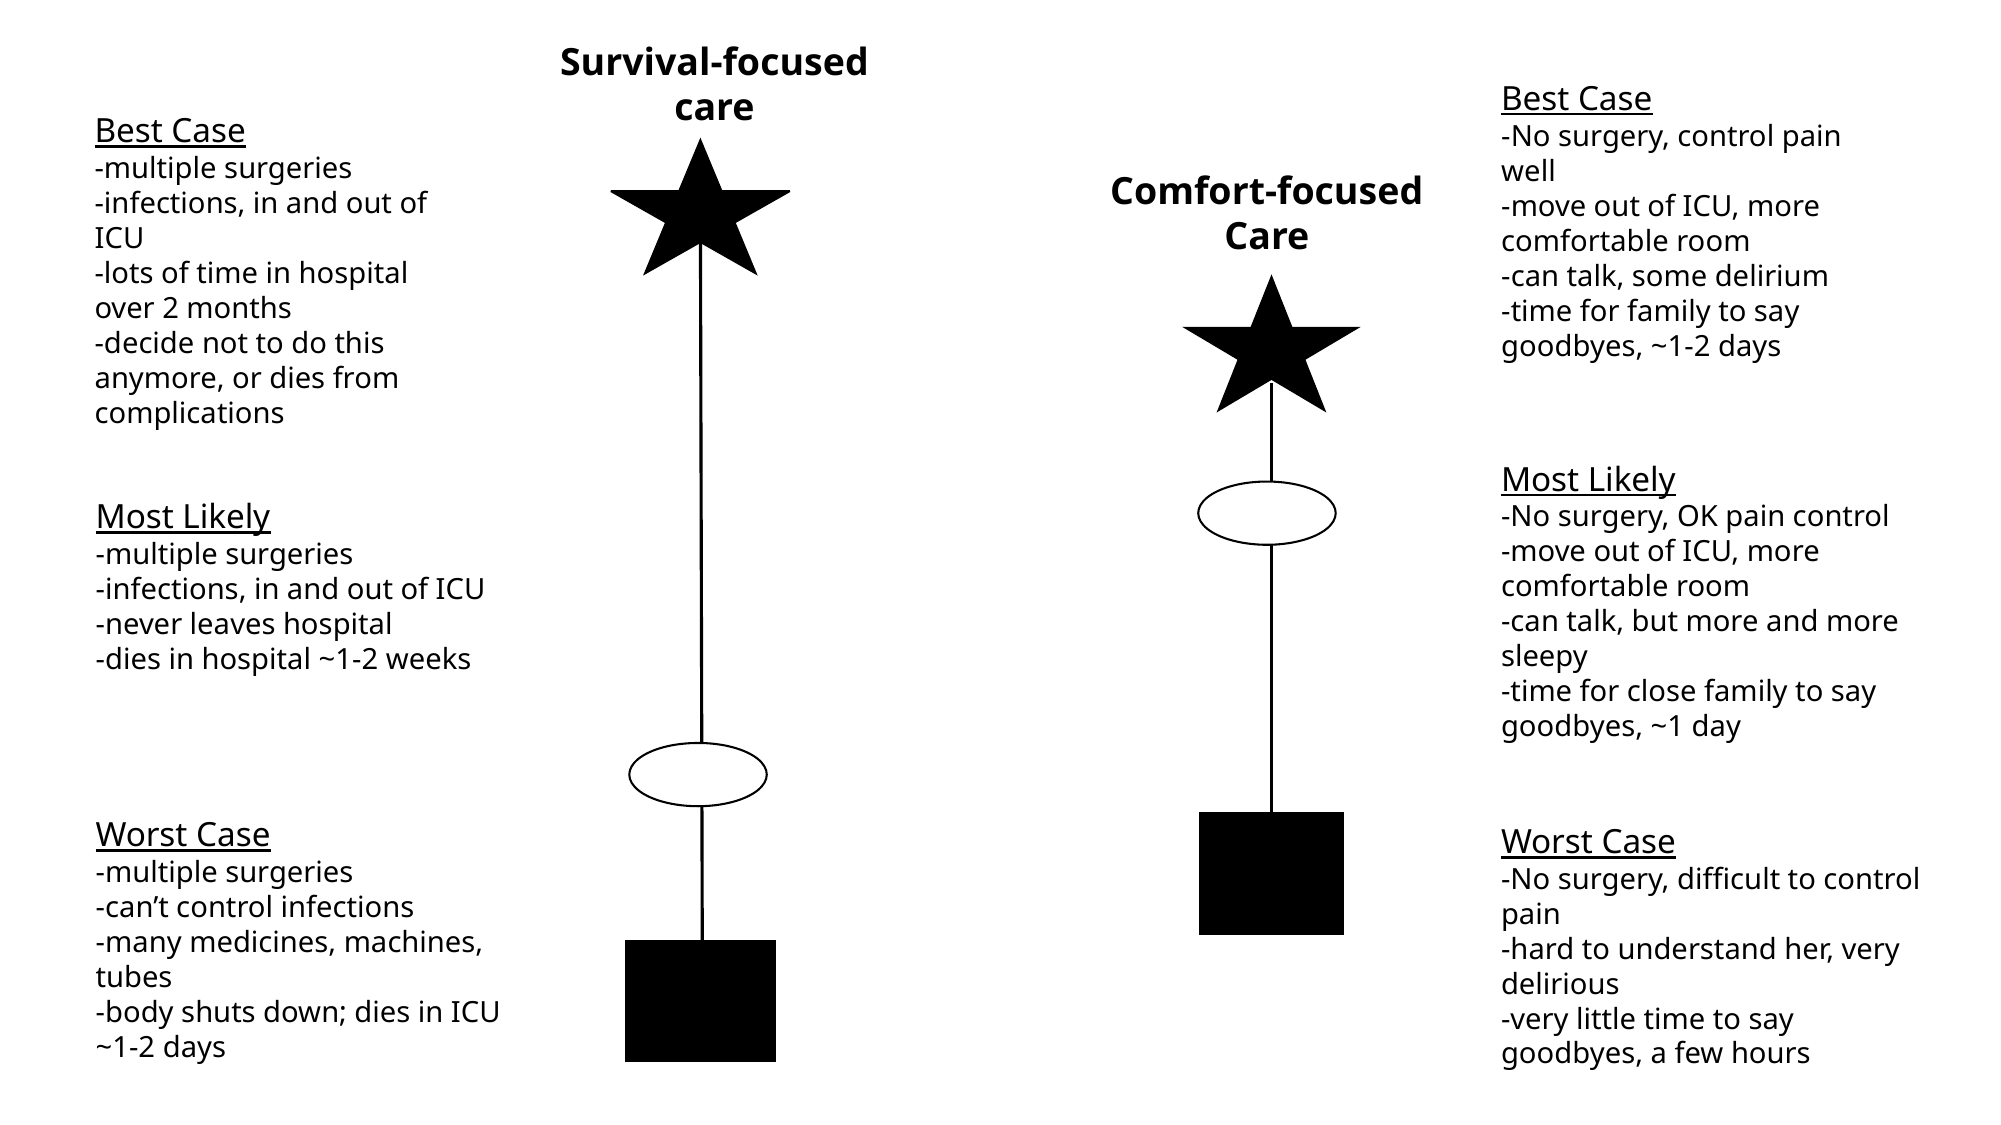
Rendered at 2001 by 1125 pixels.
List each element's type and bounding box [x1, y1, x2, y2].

text_box [79, 30, 1956, 1081]
